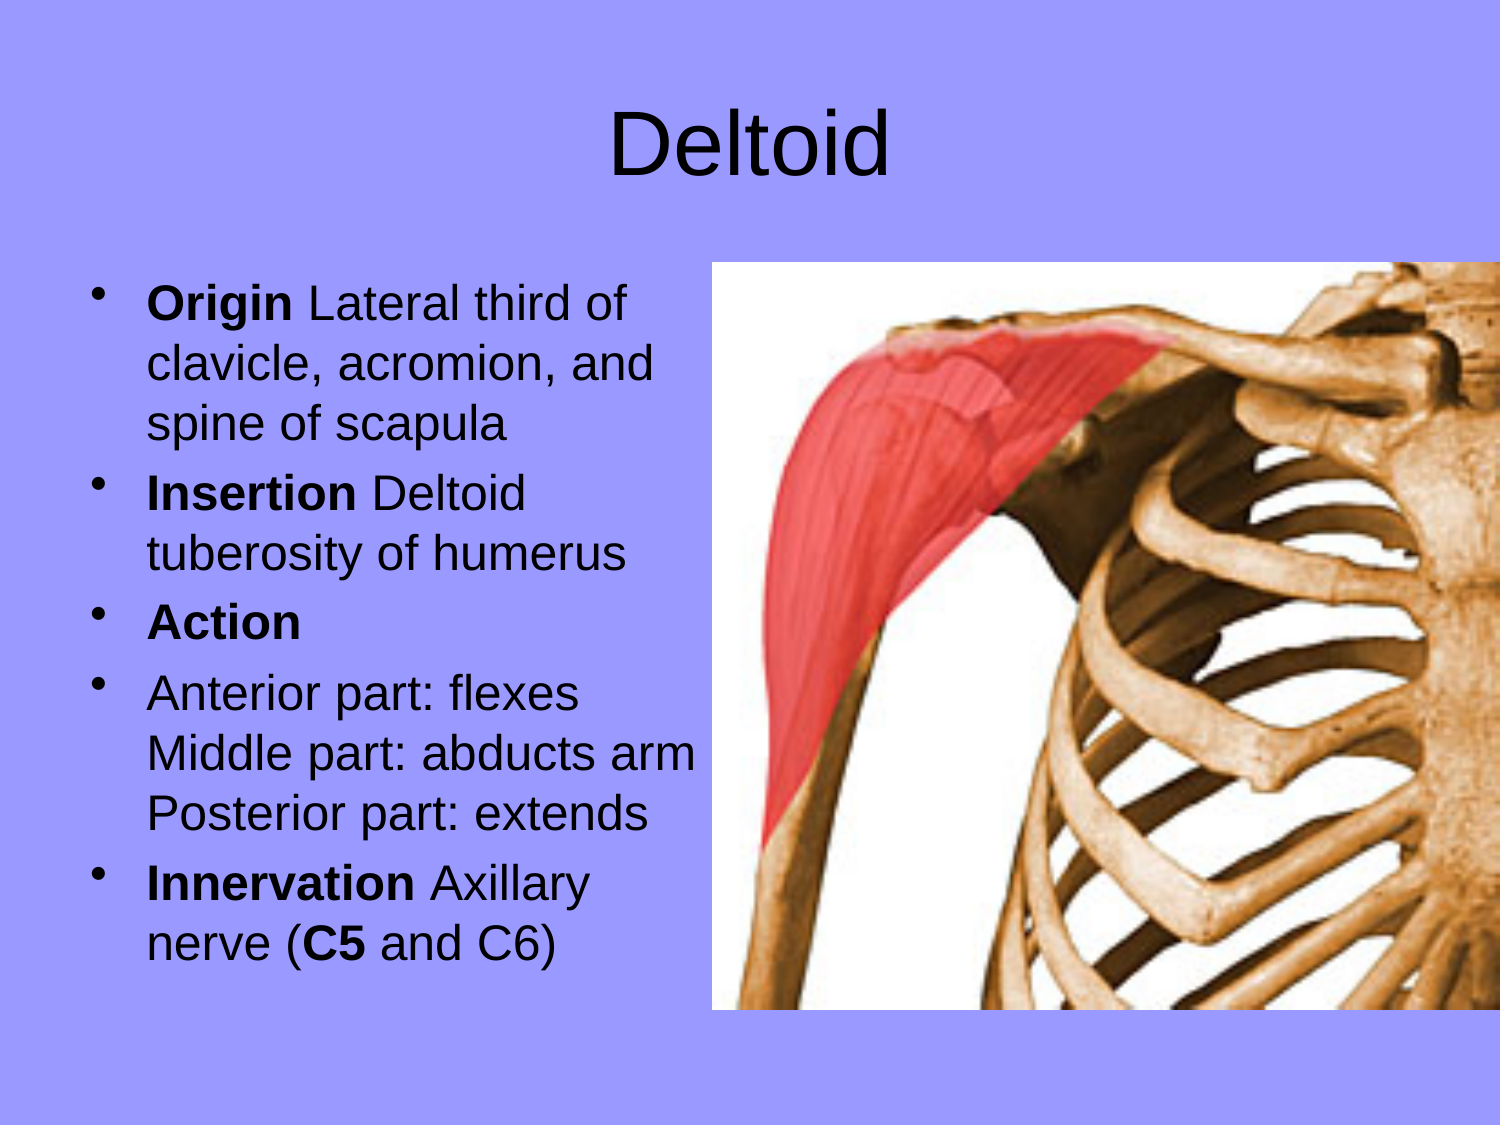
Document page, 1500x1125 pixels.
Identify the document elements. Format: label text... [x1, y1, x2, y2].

title Deltoid [75, 45, 1425, 233]
list Origin Lateral third of clavicle, acromion, and spine of scapula Insertion Deltoid tuberosity of humerus Action Anterior part: flexes Middle part: abducts arm Posterior part: extends Innervation Axillary nerve (C5 and C6) [75, 262, 710, 1005]
picture [712, 262, 1500, 1011]
